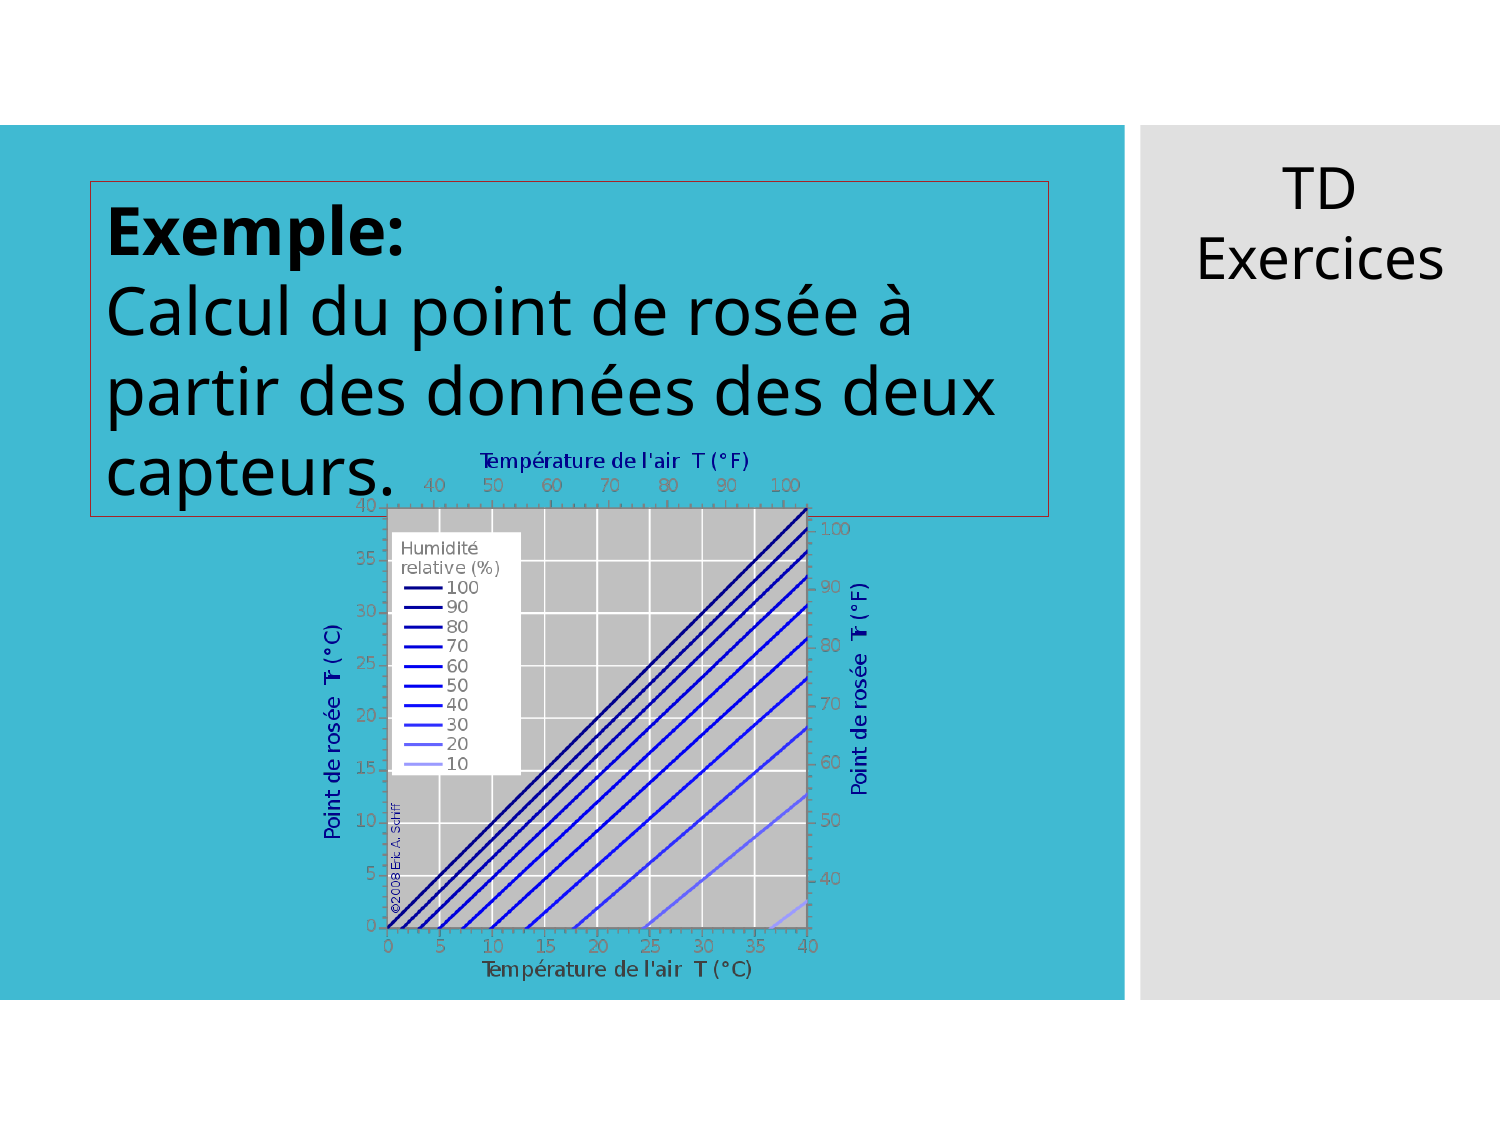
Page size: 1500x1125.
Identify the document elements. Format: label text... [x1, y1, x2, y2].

text_box TD Exercices [1140, 143, 1500, 299]
picture [297, 431, 913, 1048]
text_box Exemple: Calcul du point de rosée à partir des données des deux capteurs. [90, 181, 1049, 517]
